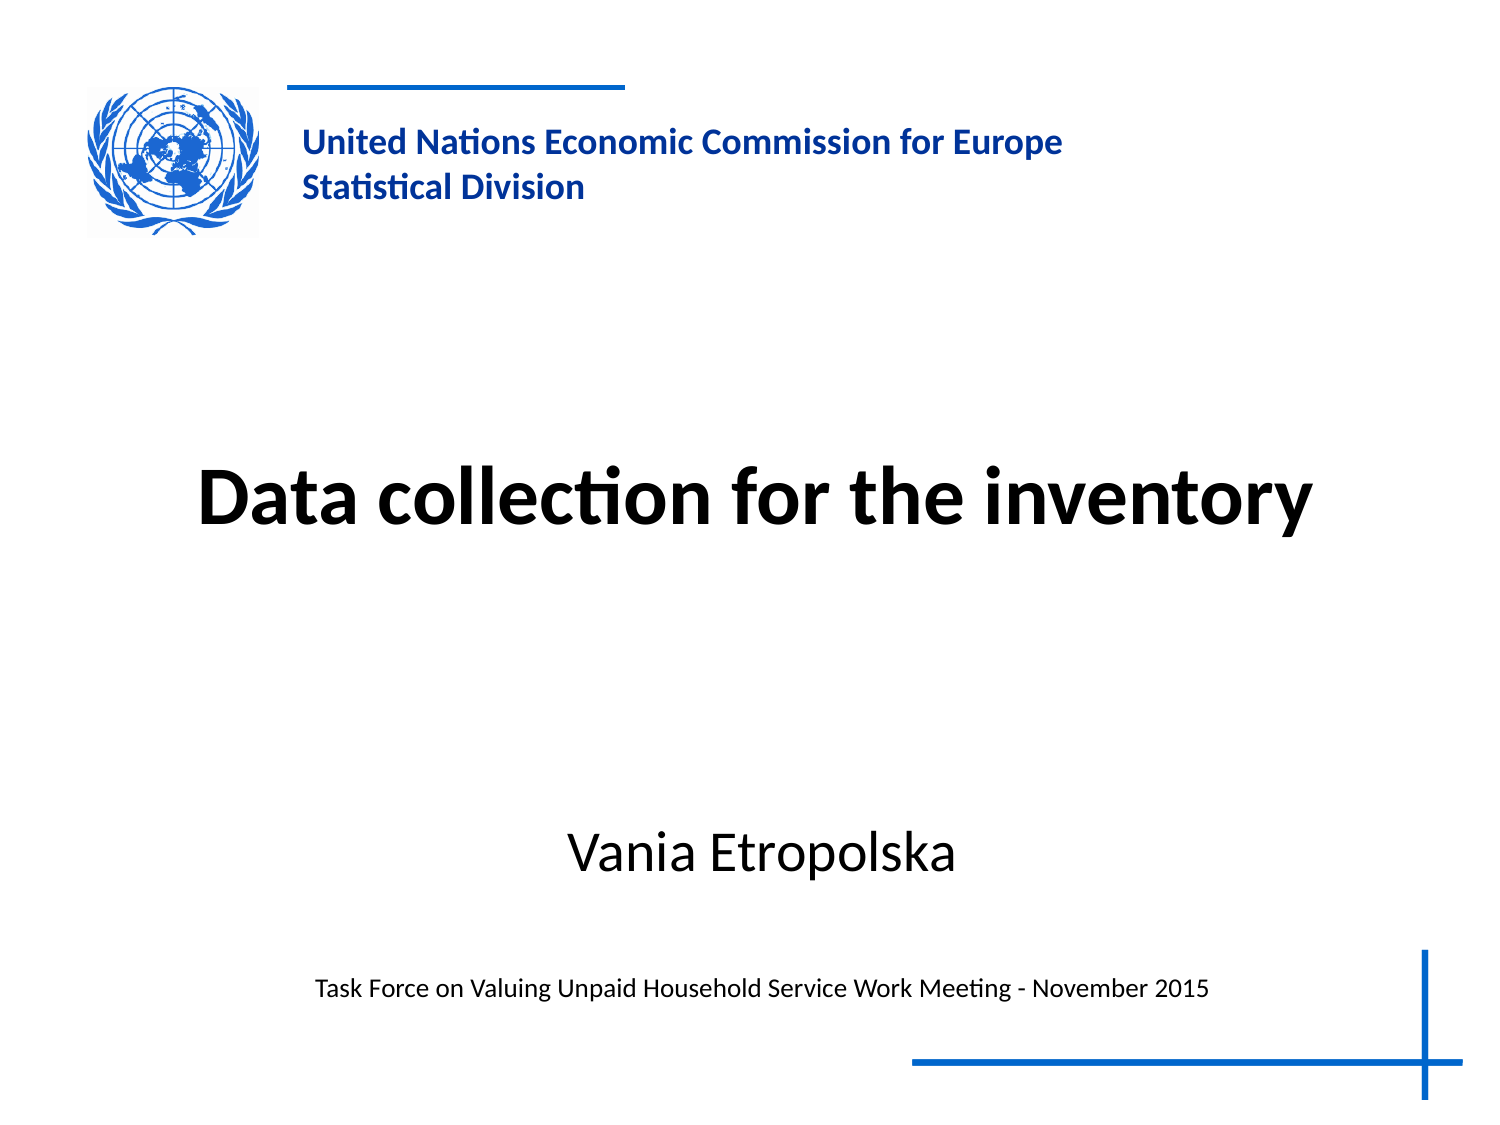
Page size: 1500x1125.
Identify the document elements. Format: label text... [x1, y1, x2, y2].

title Data collection for the inventory [87, 437, 1425, 625]
subtitle Vania Etropolska Task Force on Valuing Unpaid Household Service Work Meeting - November 2015 [237, 725, 1288, 1013]
picture [87, 87, 259, 238]
